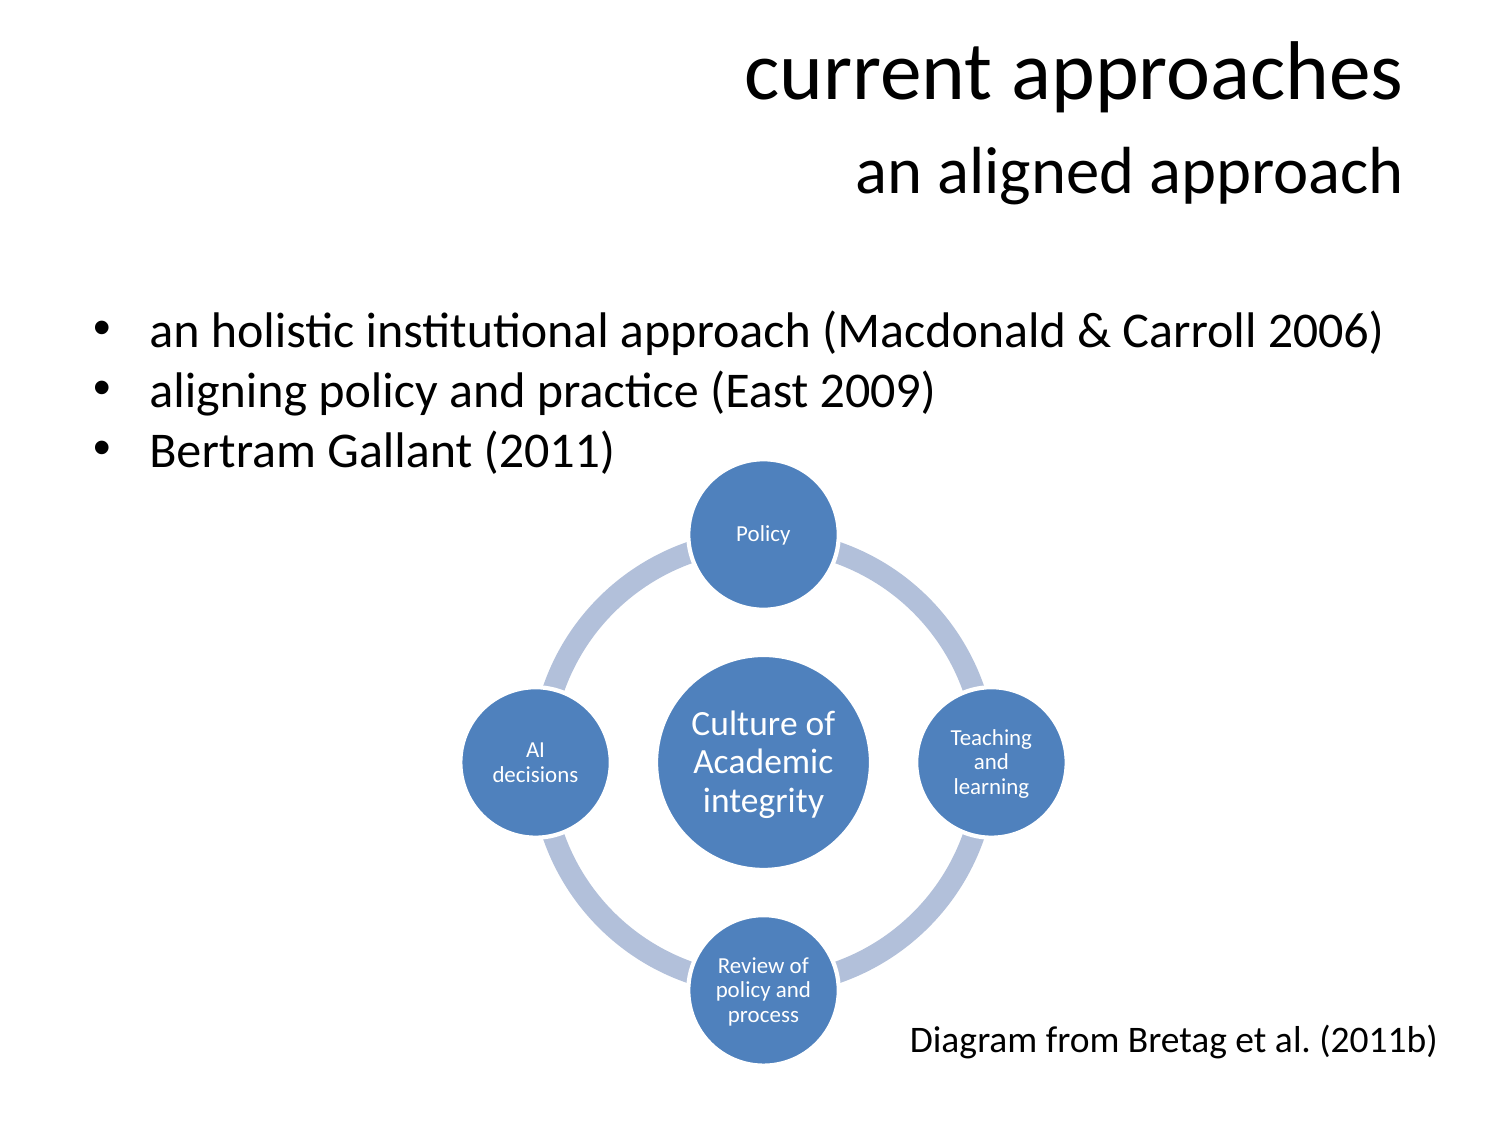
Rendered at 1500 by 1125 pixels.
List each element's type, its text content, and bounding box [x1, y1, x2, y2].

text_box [338, 459, 1189, 1066]
text_box Diagram from Bretag et al. (2011b) [1193, 1007, 1467, 1068]
text_box current approaches an aligned approach an holistic institutional approach (Macdonald & Carroll 2006) aligning policy and practice (East 2009) Bertram Gallant (2011) [78, 9, 1419, 485]
